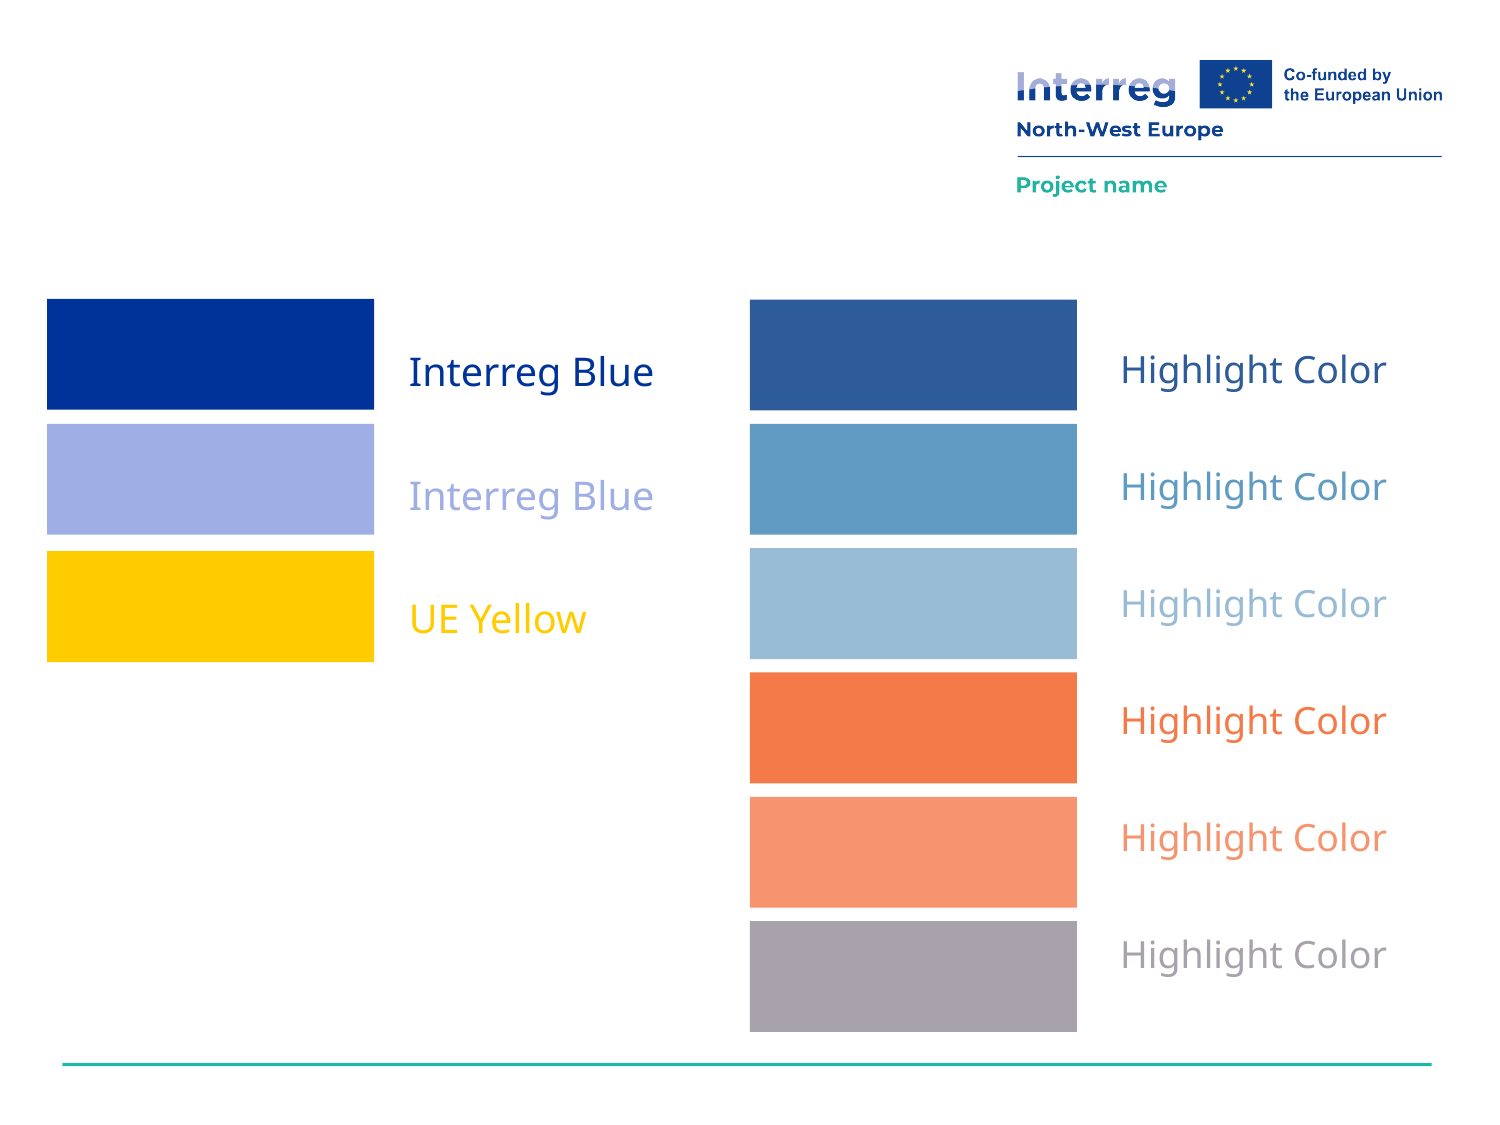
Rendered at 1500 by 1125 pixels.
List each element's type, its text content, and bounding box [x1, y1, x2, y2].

text_box Highlight Color Highlight Color Highlight Color Highlight Color Highlight Color Highlight Color [1105, 324, 1453, 983]
text_box [749, 299, 1077, 411]
text_box [749, 548, 1077, 660]
text_box [749, 796, 1077, 908]
text_box Interreg Blue Interreg Blue UE Yellow [393, 325, 876, 649]
text_box [876, 423, 1077, 535]
text_box [47, 298, 375, 410]
text_box [749, 672, 1077, 784]
text_box [47, 551, 375, 663]
text_box [47, 423, 375, 535]
picture [958, 0, 1500, 252]
text_box [749, 921, 1077, 1032]
